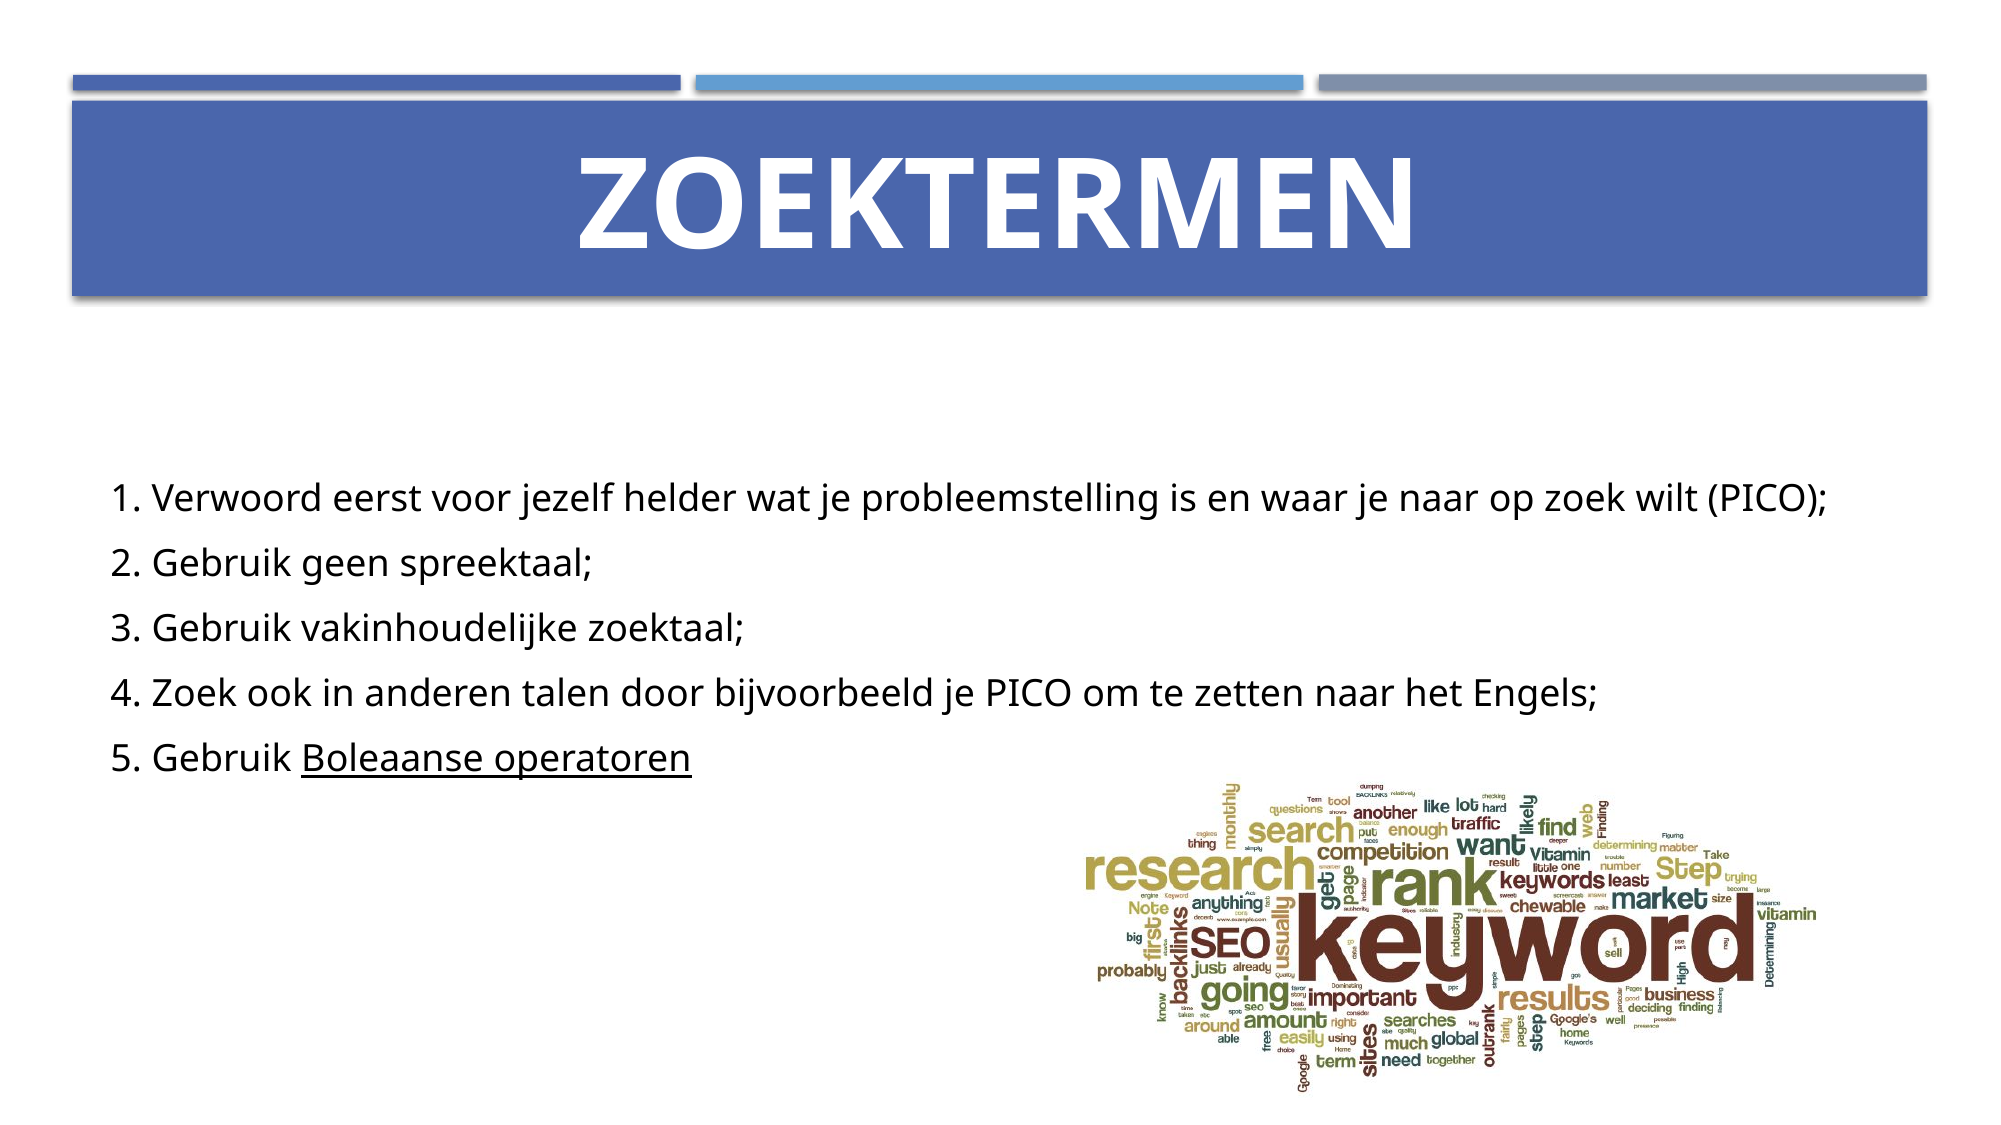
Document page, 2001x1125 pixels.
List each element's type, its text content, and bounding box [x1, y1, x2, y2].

title Zoektermen [95, 115, 1905, 282]
list 1. Verwoord eerst voor jezelf helder wat je probleemstelling is en waar je naar op zoek wilt (PICO); 2. Gebruik geen spreektaal; 3. Gebruik vakinhoudelijke zoektaal; 4. Zoek ook in anderen talen door bijvoorbeeld je PICO om te zetten naar het Engels; 5. Gebruik Boleaanse operatoren [95, 357, 1905, 962]
picture [1067, 730, 1827, 1100]
